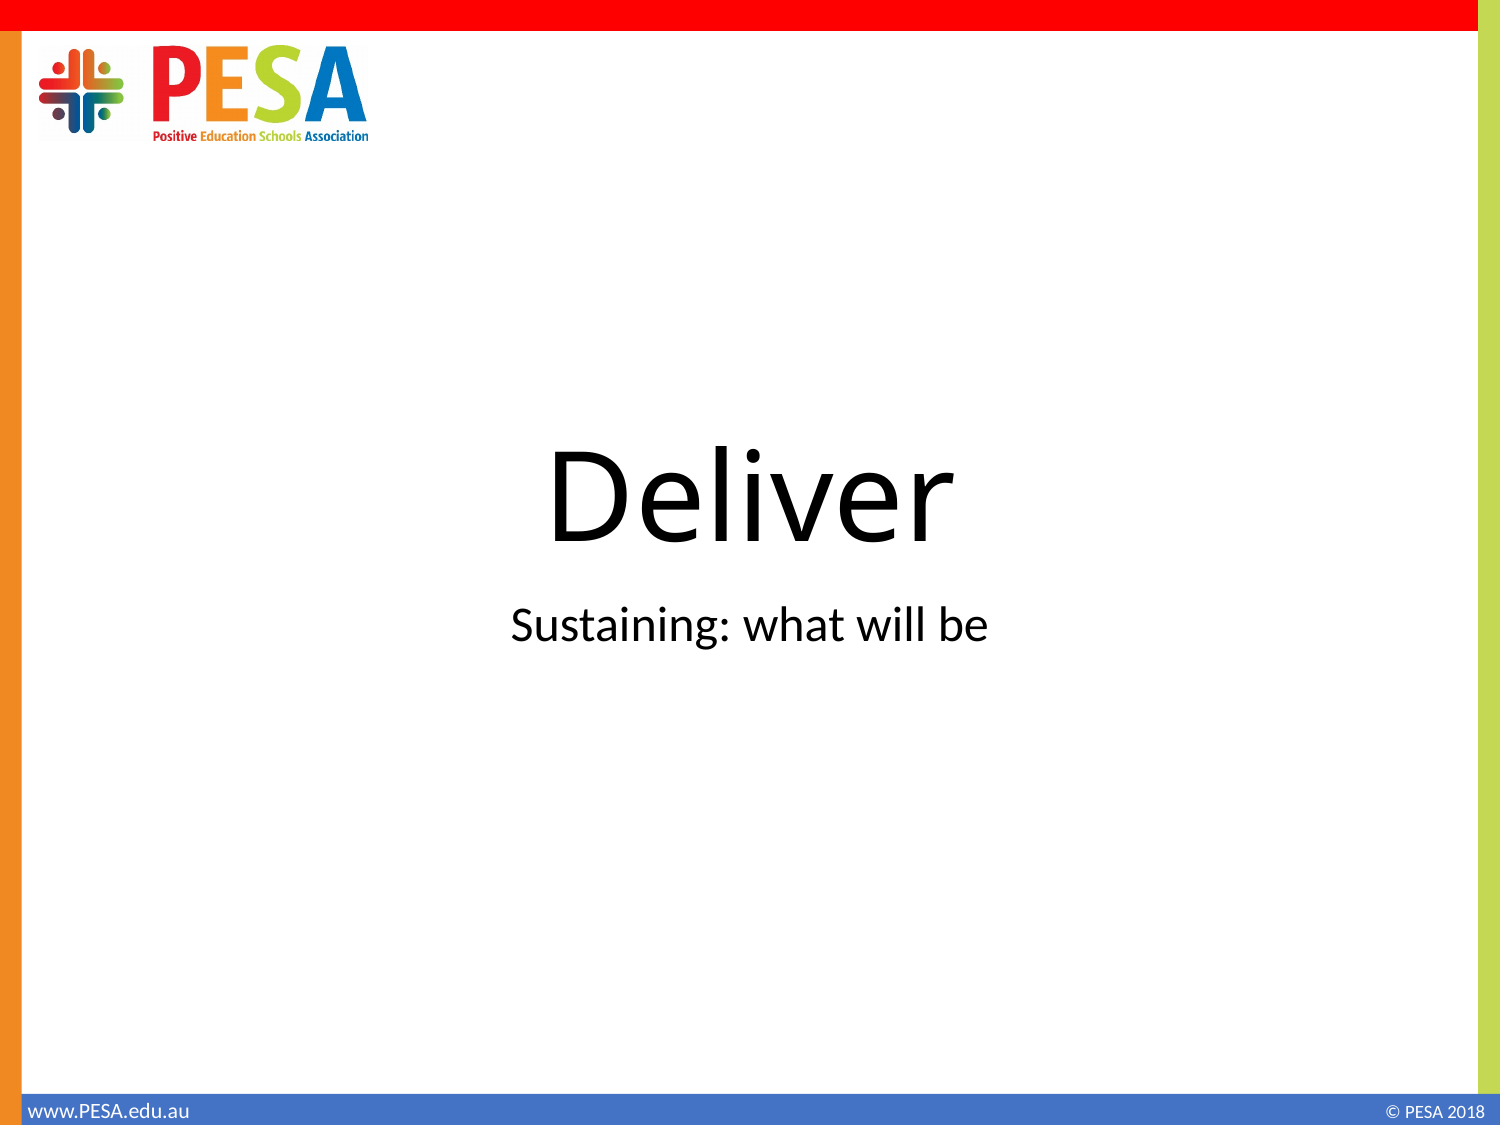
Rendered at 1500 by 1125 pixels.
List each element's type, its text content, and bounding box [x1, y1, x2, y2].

text_box [0, 0, 1477, 32]
subtitle Sustaining: what will be [187, 590, 1313, 863]
text_box [0, 30, 23, 1125]
picture [39, 45, 368, 141]
text_box [1477, 0, 1500, 1093]
text_box www.PESA.edu.au © PESA 2018 [23, 1093, 1500, 1125]
title Deliver [112, 184, 1388, 576]
